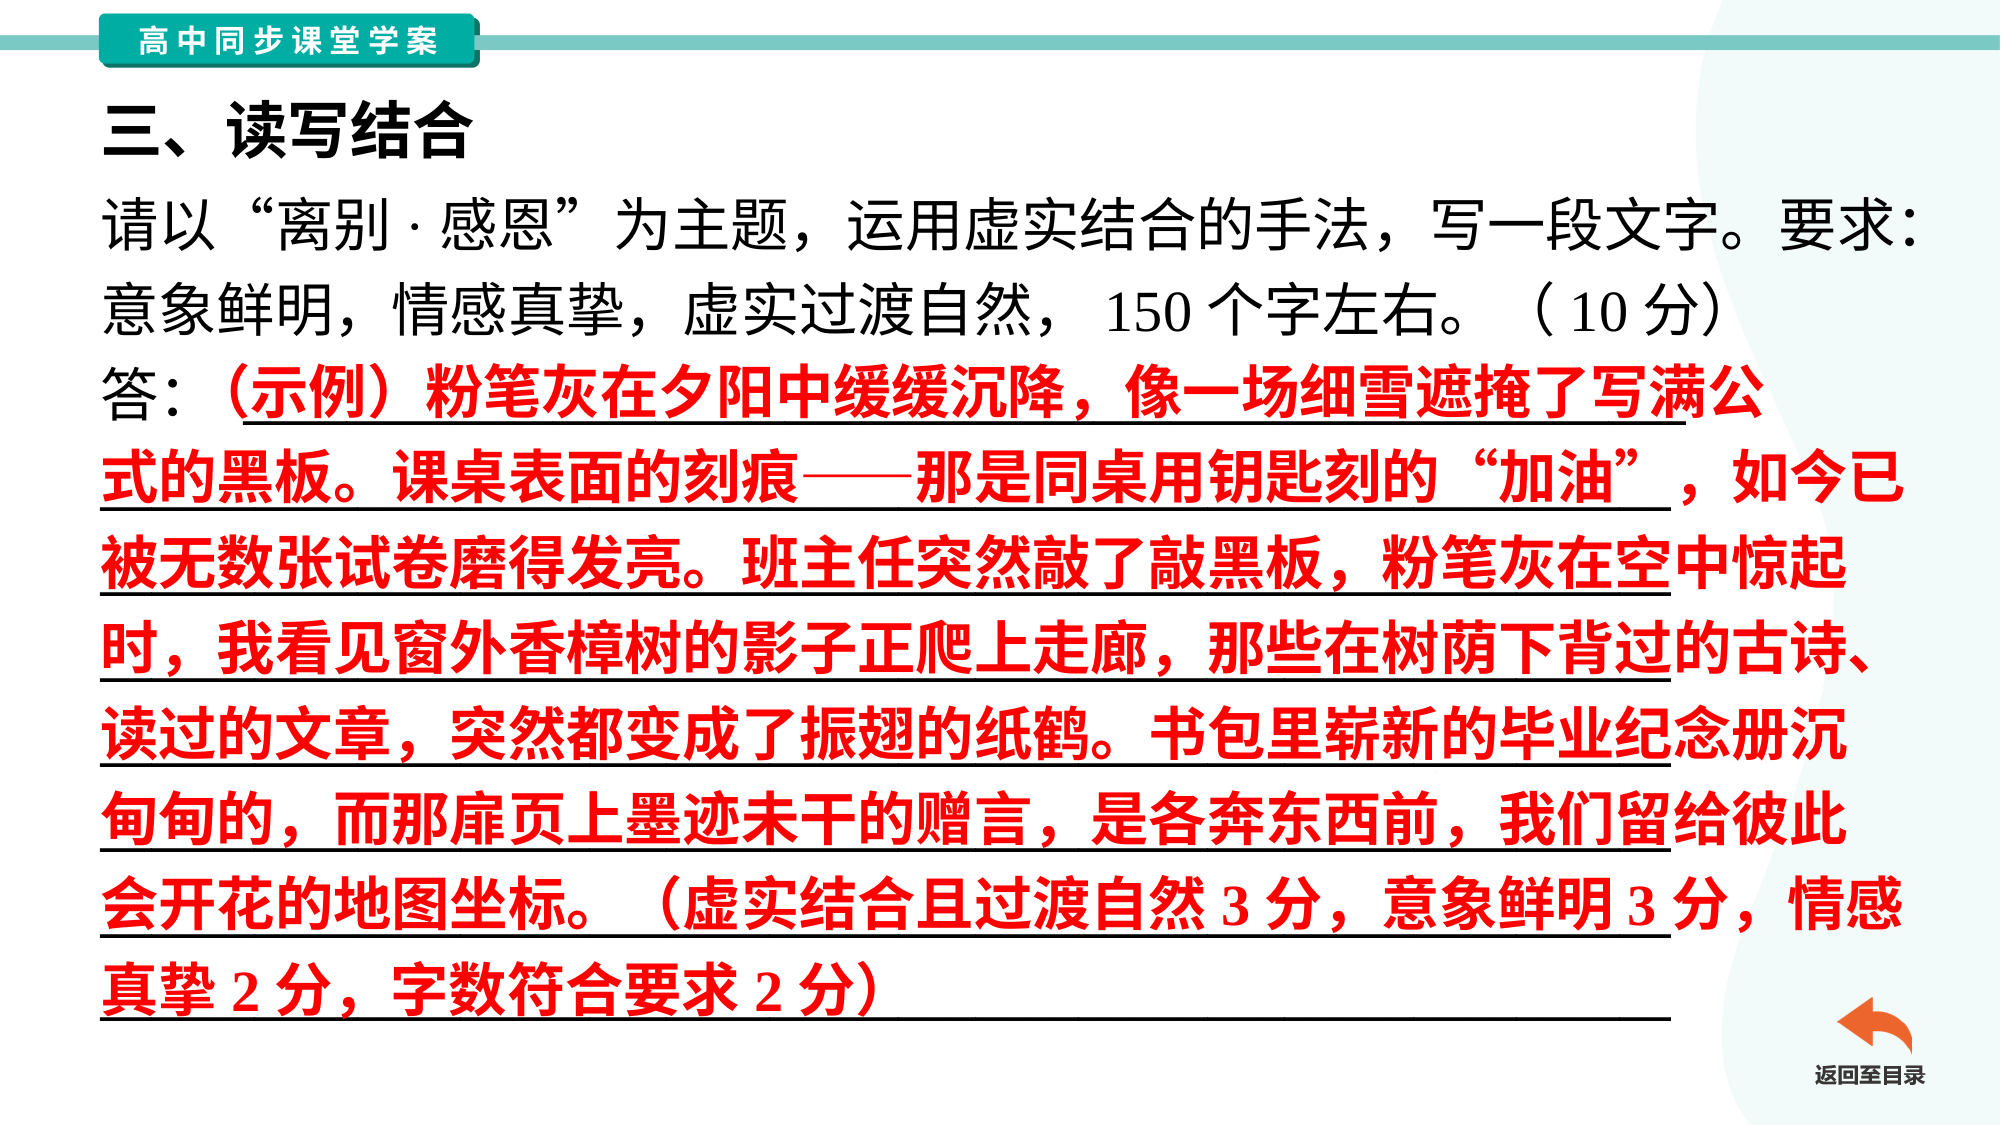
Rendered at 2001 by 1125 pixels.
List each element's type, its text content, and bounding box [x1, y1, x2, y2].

text_box 三、读写结合 [100, 76, 1899, 161]
text_box 请以“离别·感恩”为主题，运用虚实结合的手法，写一段文字。要求： 意象鲜明，情感真挚，虚实过渡自然，150个字左右。（10分） 答： ________________________________________________________ _____________________________________________________________ _____________________________________________________________ _____________________________________________________________ _____________________________________________________________ _____________________________________________________________ _____________________________________________________________ _____________________________________________________________ [100, 172, 1899, 339]
text_box （示例）粉笔灰在夕阳中缓缓沉降，像一场细雪遮掩了写满公 式的黑板。课桌表面的刻痕——那是同桌用钥匙刻的“加油”，如今已 被无数张试卷磨得发亮。班主任突然敲了敲黑板，粉笔灰在空中惊起 时，我看见窗外香樟树的影子正爬上走廊，那些在树荫下背过的古诗、 读过的文章，突然都变成了振翅的纸鹤。书包里崭新的毕业纪念册沉 甸甸的，而那扉页上墨迹未干的赠言，是各奔东西前，我们留给彼此 会开花的地图坐标。（虚实结合且过渡自然3分，意象鲜明3分，情感 真挚2分，字数符合要求2分） [100, 339, 1899, 1016]
picture [0, 0, 2000, 1125]
